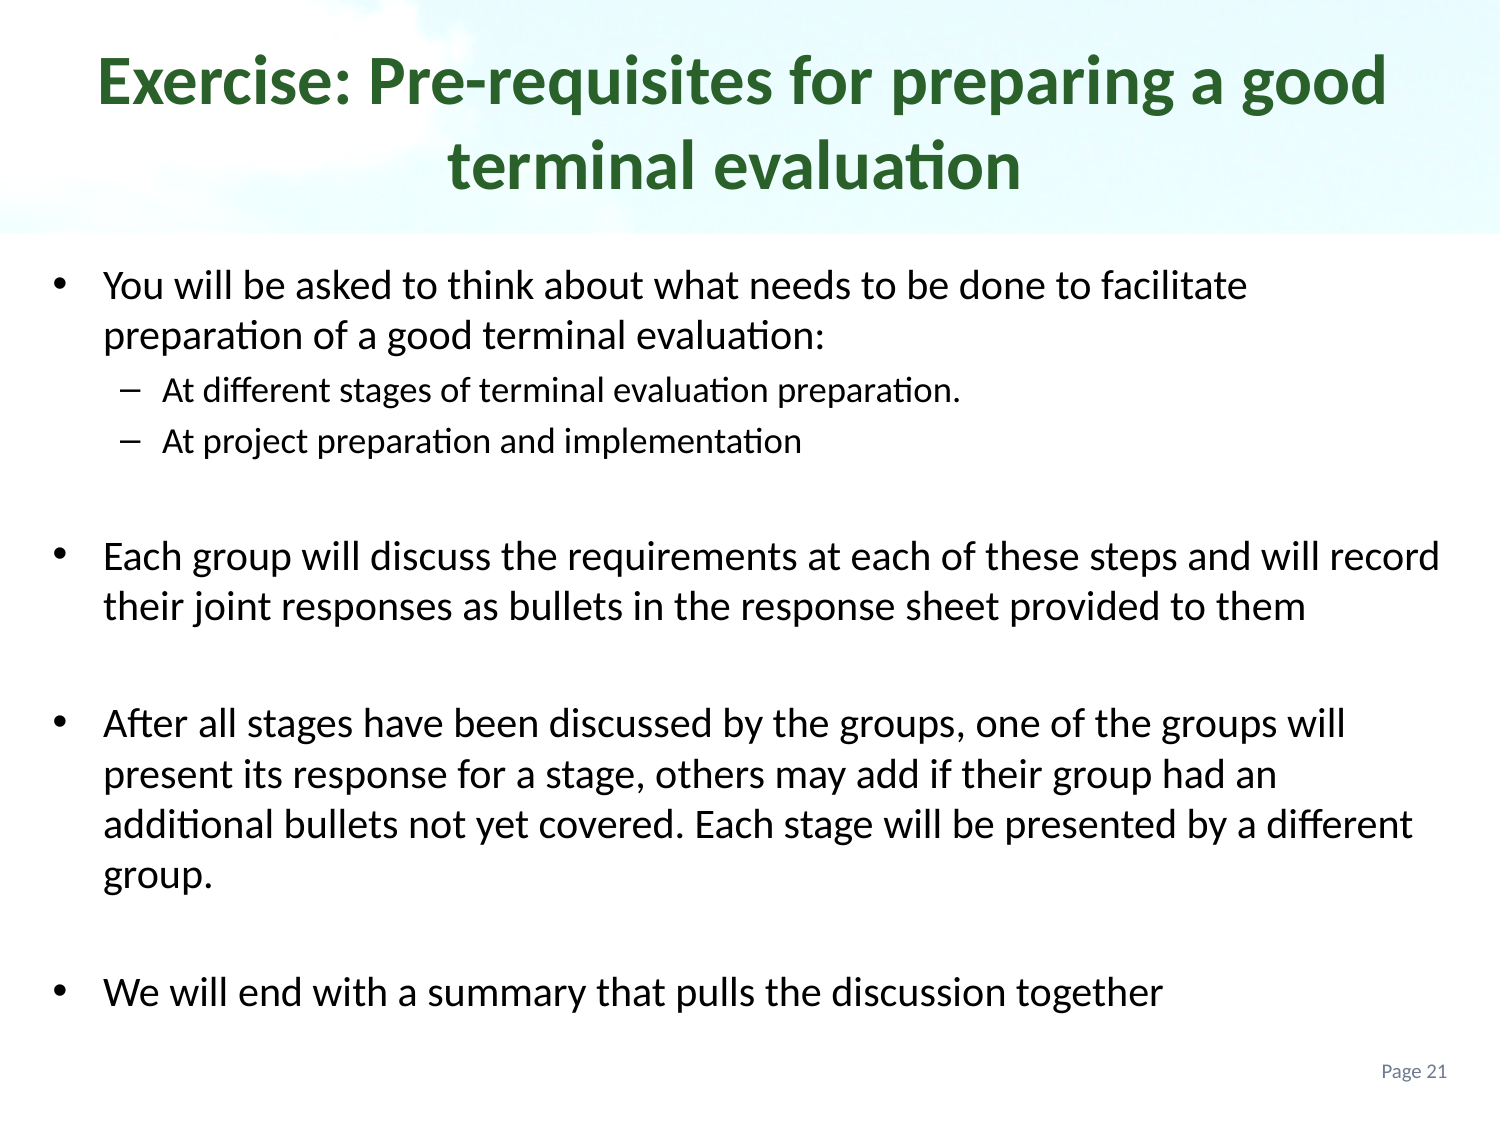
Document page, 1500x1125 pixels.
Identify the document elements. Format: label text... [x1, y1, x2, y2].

text_box Exercise: Pre-requisites for preparing a good terminal evaluation [12, 12, 1475, 225]
list You will be asked to think about what needs to be done to facilitate preparation of a good terminal evaluation: At different stages of terminal evaluation preparation. At project preparation and implementation Each group will discuss the requirements at each of these steps and will record their joint responses as bullets in the response sheet provided to them After all stages have been discussed by the groups, one of the groups will present its response for a stage, others may add if their group had an additional bullets not yet covered. Each stage will be presented by a different group. We will end with a summary that pulls the discussion together [37, 249, 1463, 1050]
